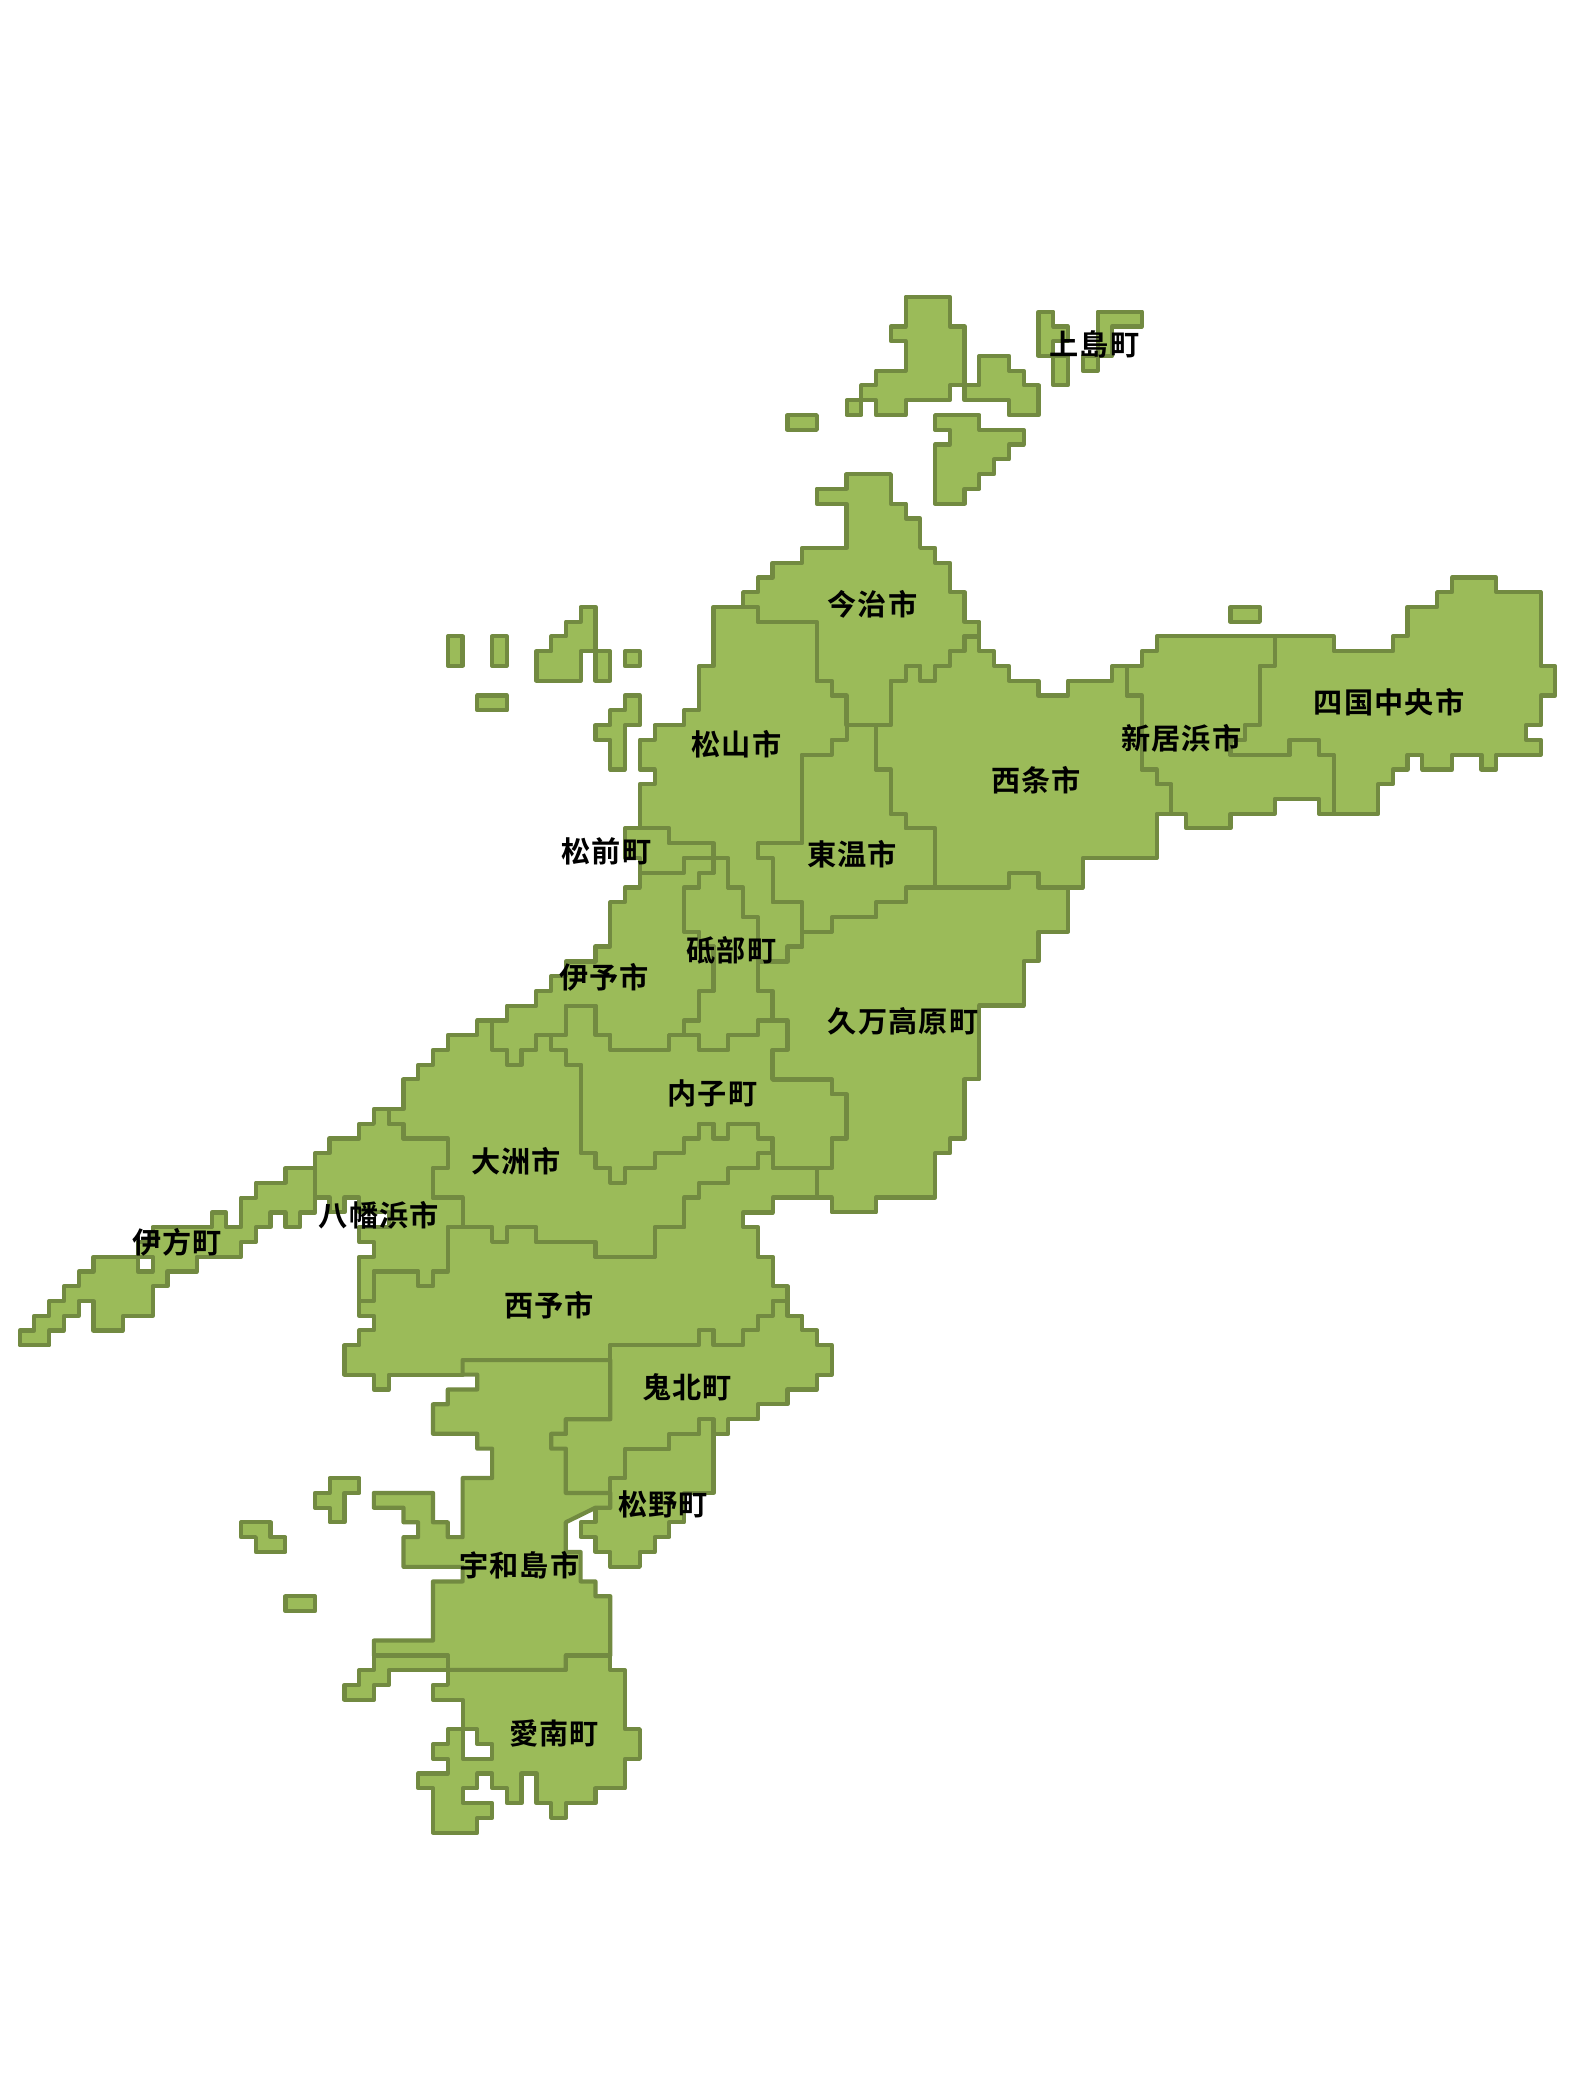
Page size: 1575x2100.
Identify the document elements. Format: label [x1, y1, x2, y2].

text_box [19, 296, 1556, 1833]
